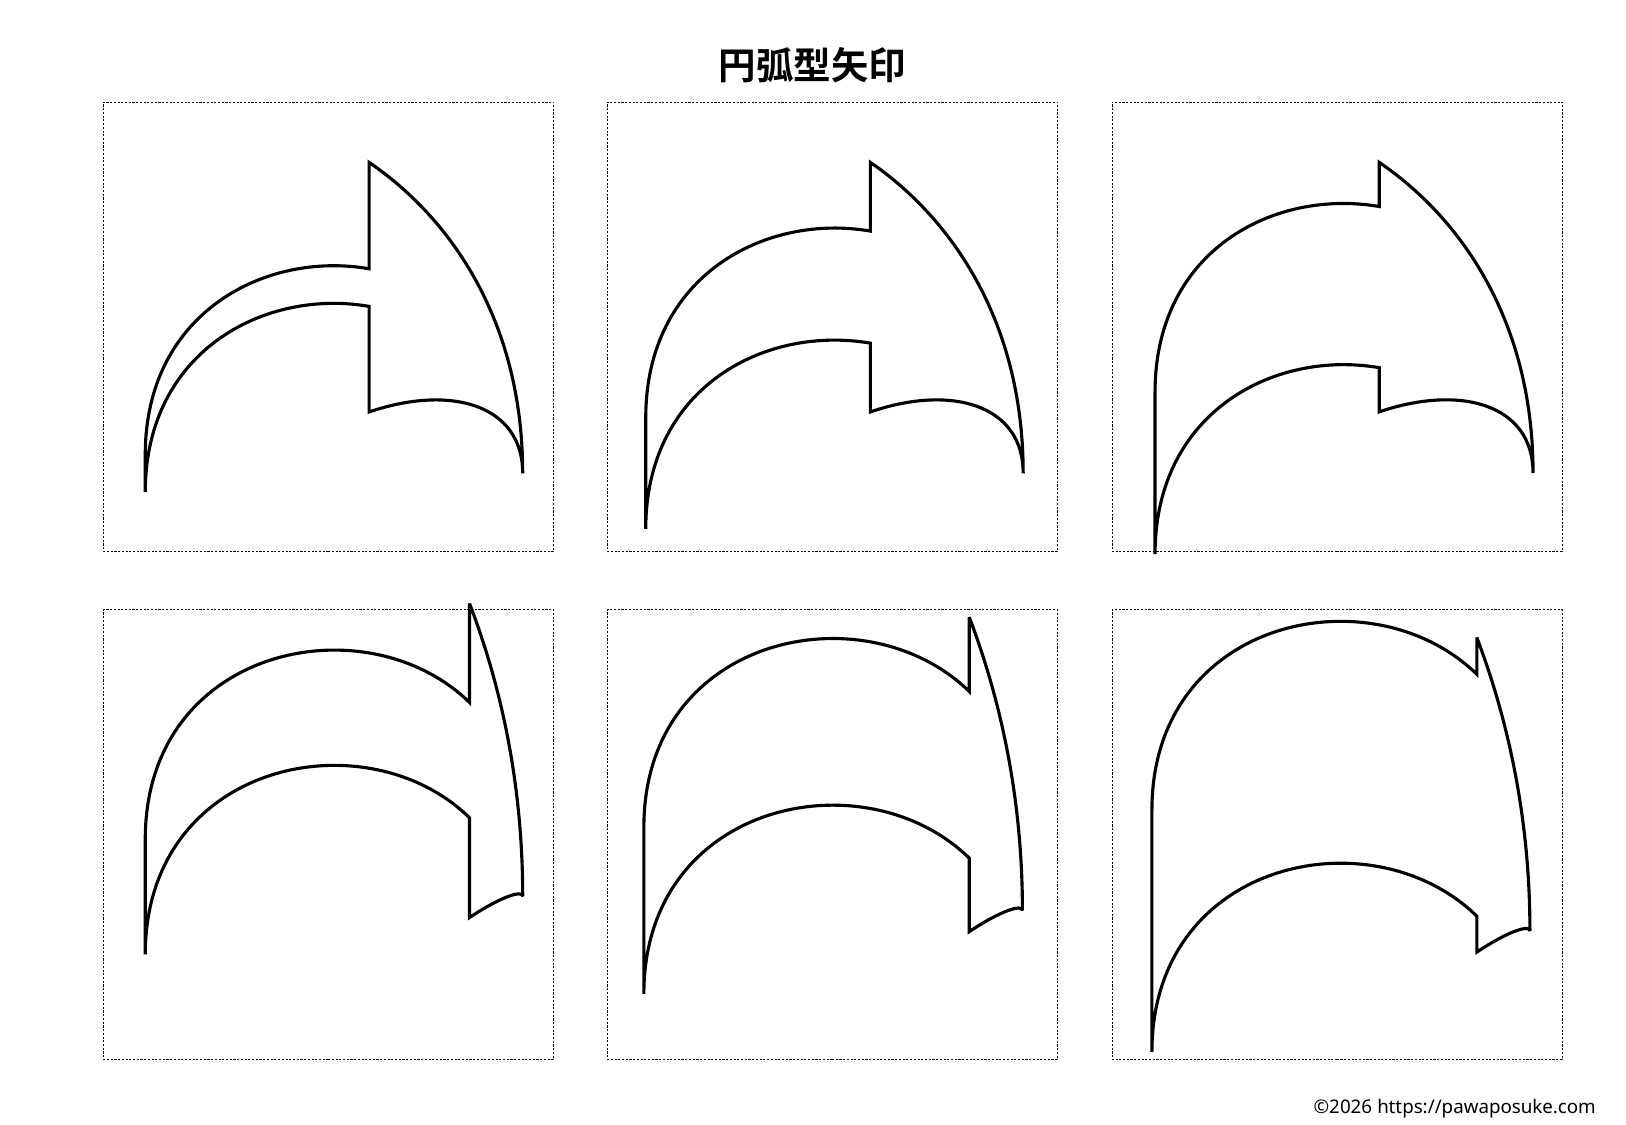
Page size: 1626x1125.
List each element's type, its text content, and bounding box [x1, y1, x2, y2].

text_box [1151, 621, 1530, 1052]
text_box 円弧型矢印 [703, 34, 922, 95]
text_box [145, 603, 523, 955]
text_box [1155, 162, 1534, 555]
text_box [145, 162, 523, 493]
text_box [643, 617, 1023, 994]
text_box [645, 162, 1024, 529]
